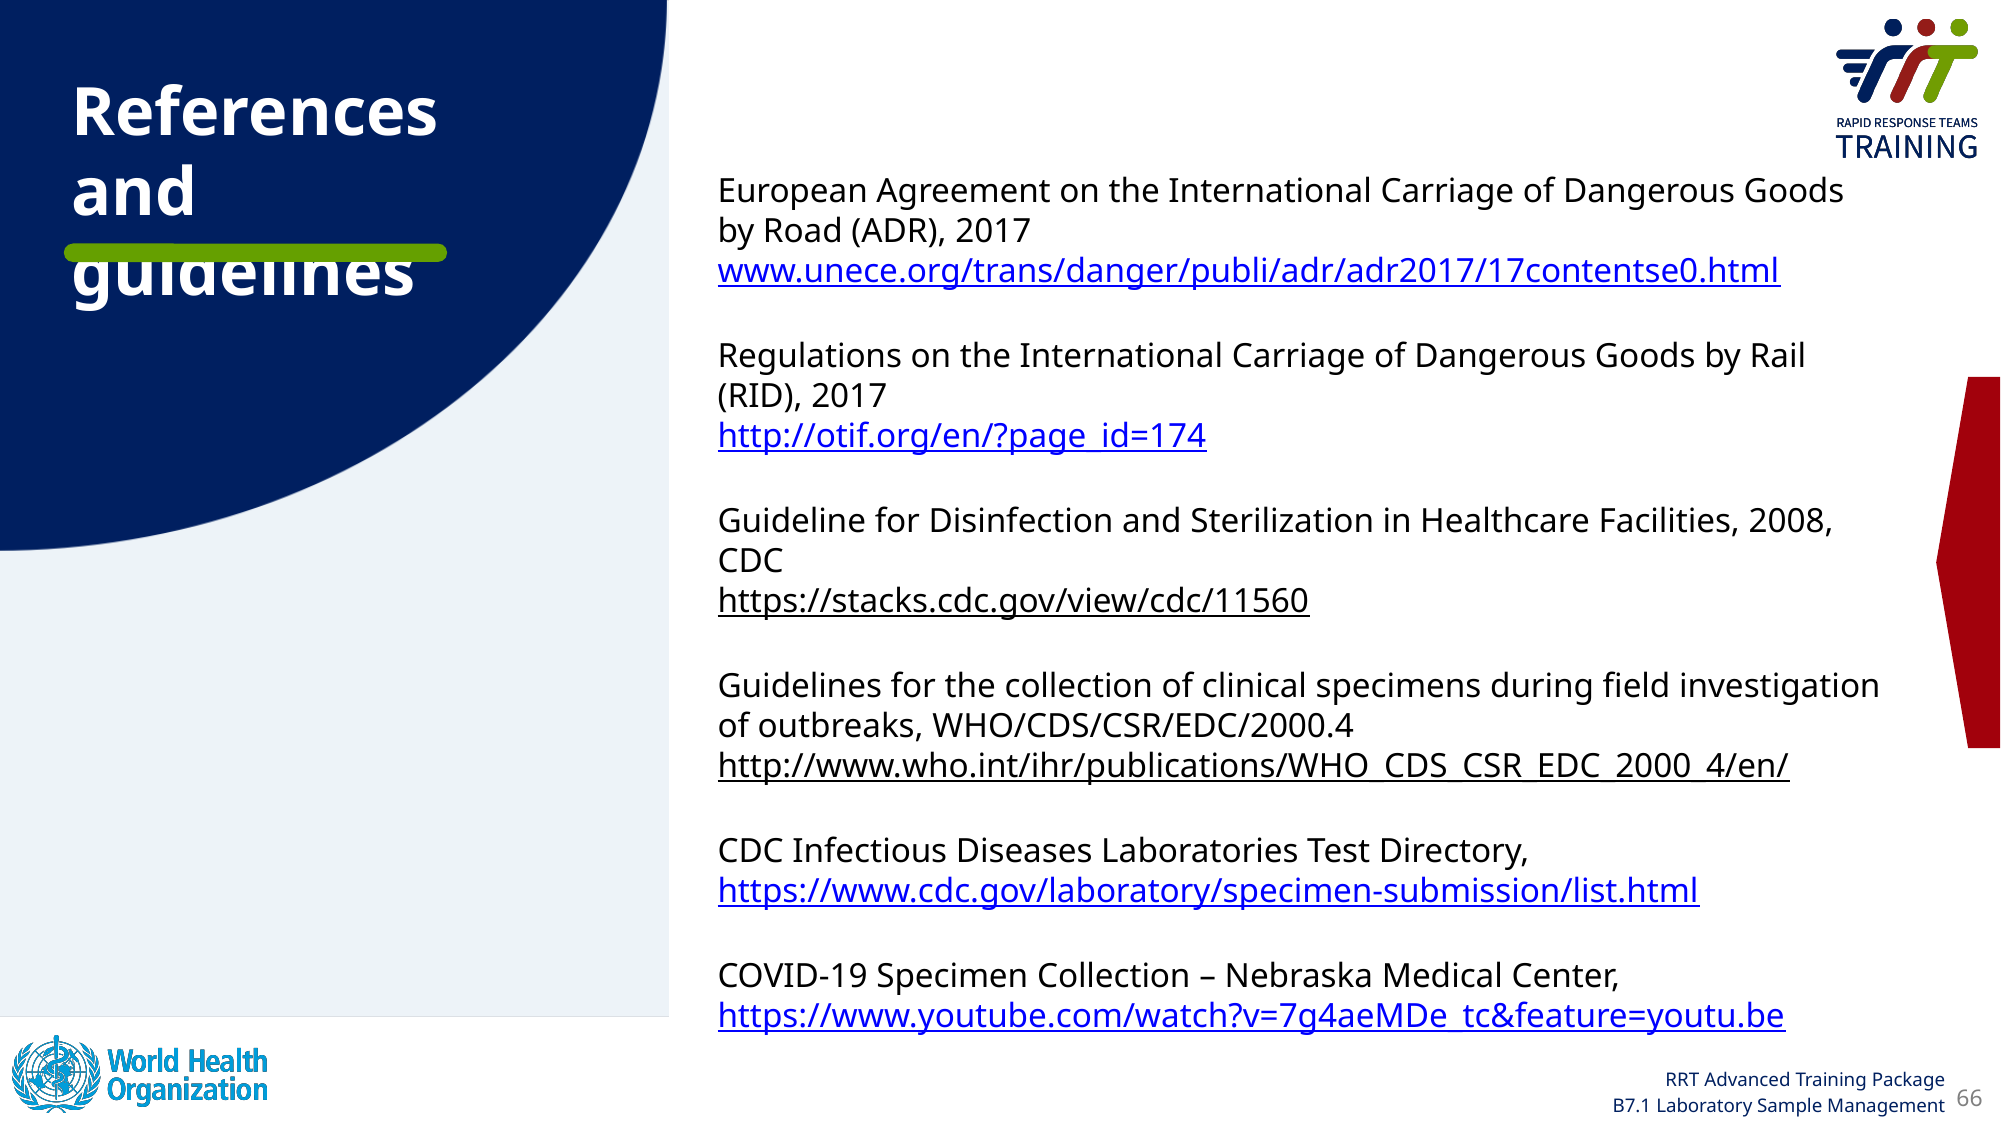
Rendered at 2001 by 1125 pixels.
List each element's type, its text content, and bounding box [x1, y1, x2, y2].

picture [1395, 1005, 1662, 1083]
picture [22, 1062, 26, 1077]
picture [30, 1083, 37, 1091]
picture [59, 1035, 267, 1113]
picture [12, 1035, 54, 1068]
picture [0, 0, 669, 1018]
picture [50, 1108, 62, 1113]
picture [34, 1054, 43, 1078]
picture [46, 1056, 54, 1062]
picture [1835, 19, 1978, 167]
text_box European Agreement on the International Carriage of Dangerous Goods by Road (ADR), 2017 www.unece.org/trans/danger/publi/adr/adr2017/17contentse0.html Regulations on the International Carriage of Dangerous Goods by Rail (RID), 2017 http://otif.org/en/?page_id=174 Guideline for Disinfection and Sterilization in Healthcare Facilities, 2008, CDC https://stacks.cdc.gov/view/cdc/11560 Guidelines for the collection of clinical specimens during field investigation of outbreaks, WHO/CDS/CSR/EDC/2000.4 http://www.who.int/ihr/publications/WHO_CDS_CSR_EDC_2000_4/en/ CDC Infectious Diseases Laboratories Test Directory, https://www.cdc.gov/laboratory/specimen-submission/list.html COVID-19 Specimen Collection – Nebraska Medical Center, https://www.youtube.com/watch?v=7g4aeMDe_tc&feature=youtu.be [708, 120, 1897, 1084]
picture [71, 1053, 90, 1091]
picture [24, 1054, 36, 1087]
picture [12, 1083, 48, 1113]
picture [40, 1062, 47, 1070]
picture [36, 1088, 78, 1105]
